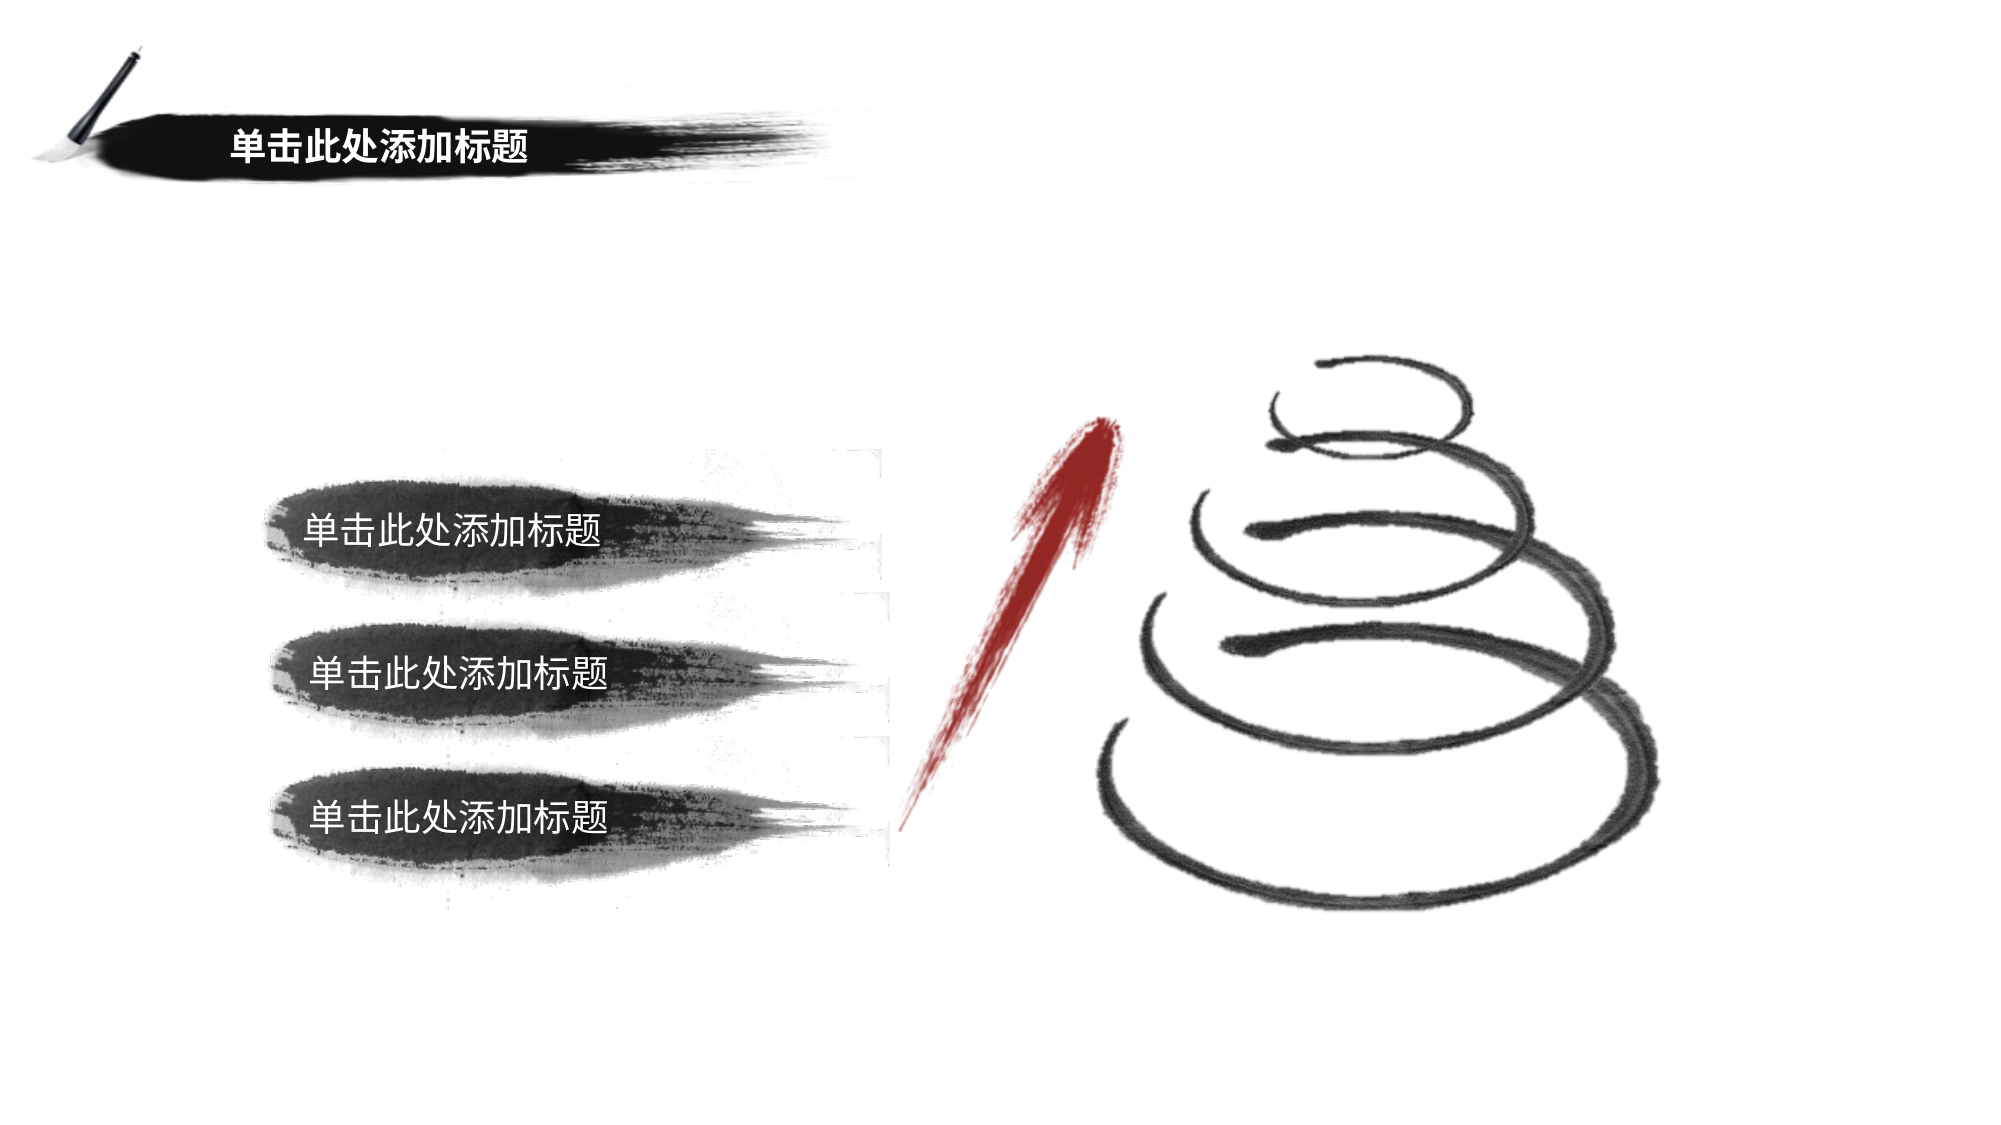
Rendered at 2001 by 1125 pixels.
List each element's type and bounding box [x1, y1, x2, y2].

picture [774, 343, 1718, 940]
text_box [252, 592, 769, 735]
text_box [24, 34, 906, 194]
text_box [252, 736, 890, 912]
text_box [245, 449, 883, 625]
